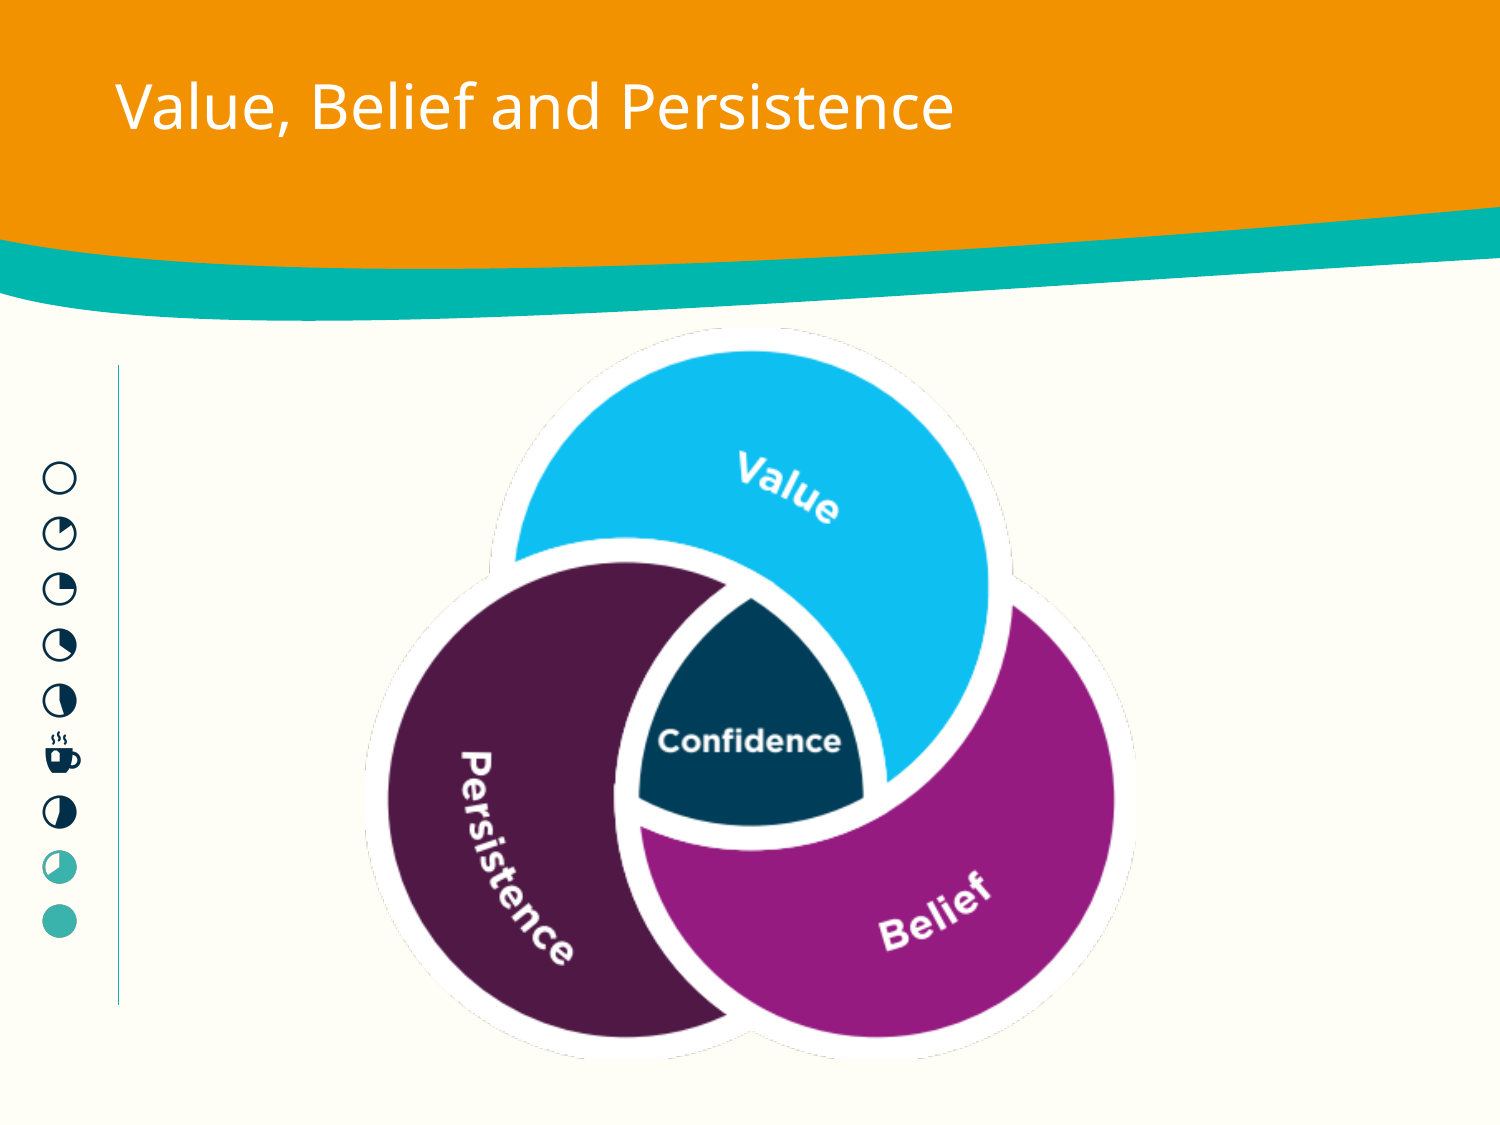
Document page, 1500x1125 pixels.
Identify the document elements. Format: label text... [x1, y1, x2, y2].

picture [38, 679, 81, 722]
picture [38, 512, 81, 555]
picture [38, 846, 81, 888]
picture [38, 624, 81, 666]
picture [38, 900, 81, 942]
list Value, Belief and Persistence [100, 67, 1411, 258]
picture [364, 327, 1136, 1059]
picture [38, 791, 81, 833]
picture [36, 725, 90, 779]
picture [38, 457, 81, 499]
picture [38, 568, 81, 610]
